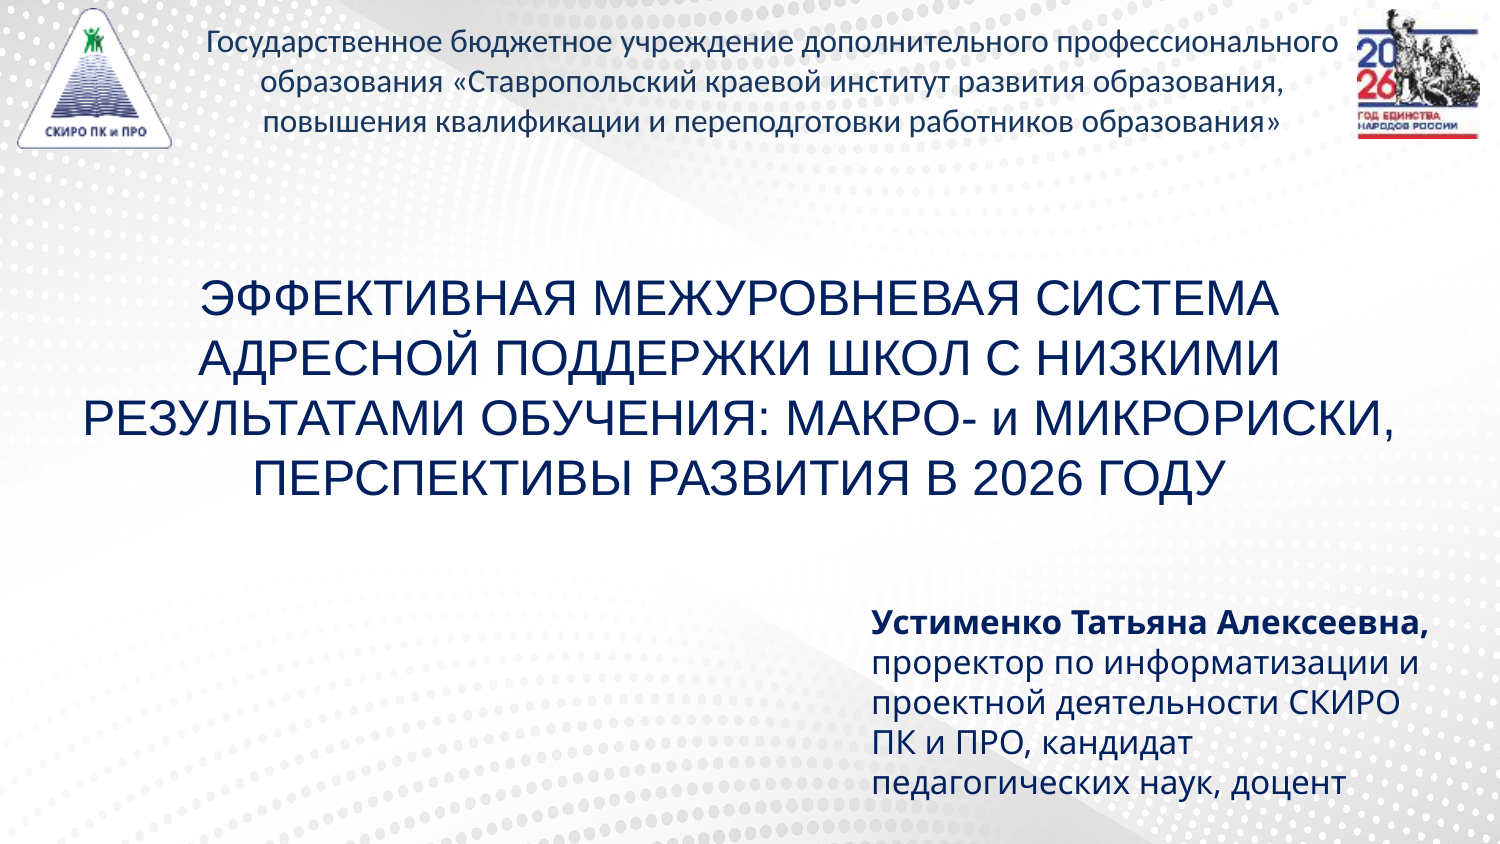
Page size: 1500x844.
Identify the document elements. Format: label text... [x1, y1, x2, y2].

picture [0, 0, 1500, 844]
title ЭФФЕКТИВНАЯ МЕЖУРОВНЕВАЯ СИСТЕМА АДРЕСНОЙ ПОДДЕРЖКИ ШКОЛ С НИЗКИМИ РЕЗУЛЬТАТАМИ ОБУЧЕНИЯ: МАКРО- и МИКРОРИСКИ, ПЕРСПЕКТИВЫ РАЗВИТИЯ В 2026 ГОДУ [64, 315, 1415, 457]
text_box Устименко Татьяна Алексеевна, проректор по информатизации и проектной деятельности СКИРО ПК и ПРО, кандидат педагогических наук, доцент [856, 636, 1465, 767]
